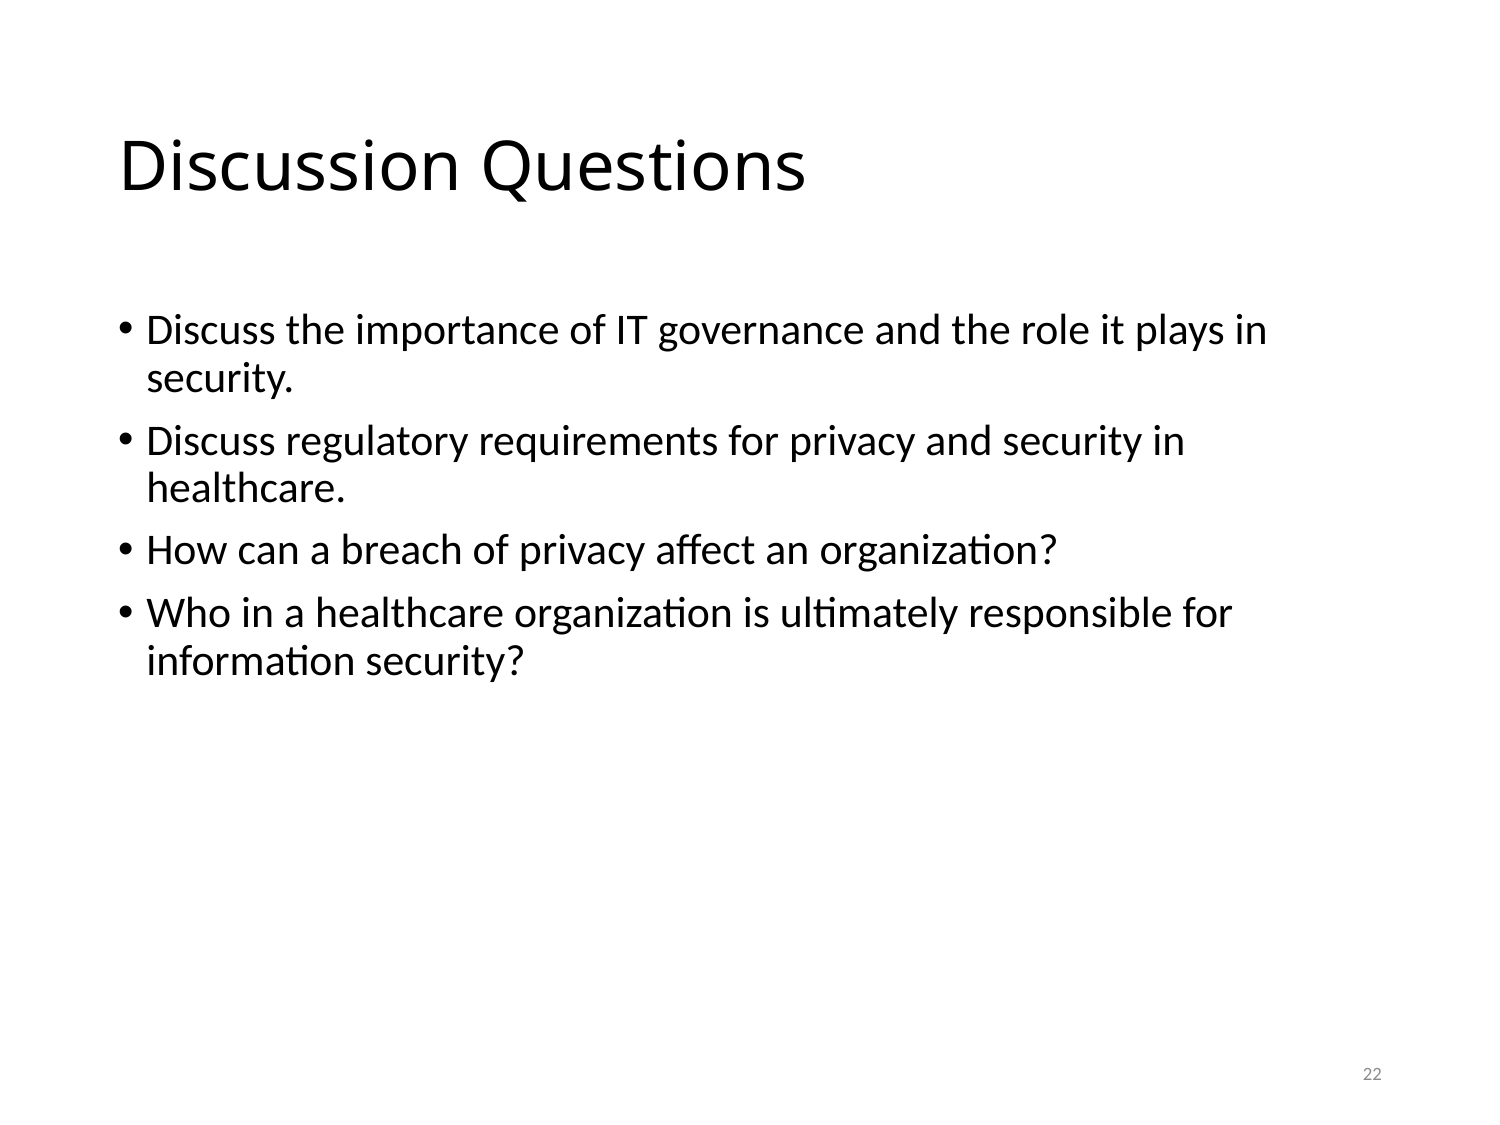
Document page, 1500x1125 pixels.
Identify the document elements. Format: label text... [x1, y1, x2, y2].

title Discussion Questions [103, 59, 1397, 278]
list Discuss the importance of IT governance and the role it plays in security. Discuss regulatory requirements for privacy and security in healthcare. How can a breach of privacy affect an organization? Who in a healthcare organization is ultimately responsible for information security? [103, 299, 1397, 1014]
slide_number 22 [1059, 1042, 1397, 1103]
